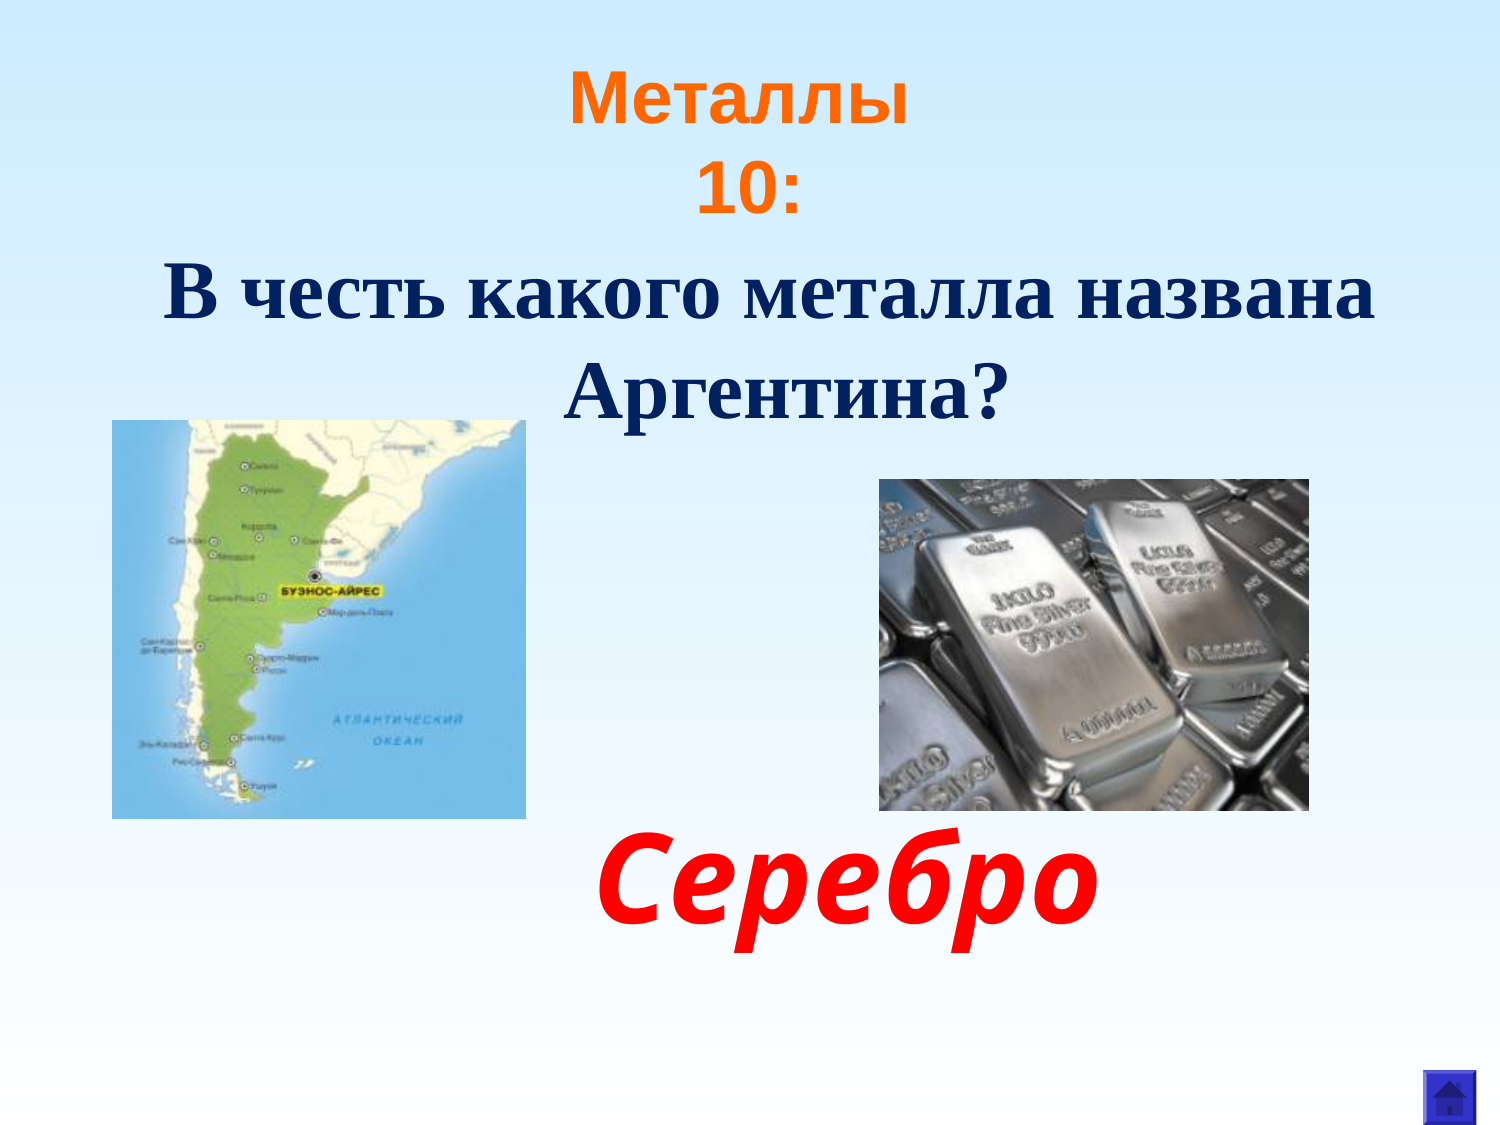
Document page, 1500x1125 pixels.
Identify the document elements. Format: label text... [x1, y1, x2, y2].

text_box [1423, 1070, 1477, 1125]
picture [112, 420, 526, 819]
text_box Серебро [360, 790, 1140, 956]
title Металлы 10: [75, 45, 1425, 227]
picture [879, 479, 1309, 811]
list В честь какого металла названа Аргентина? [41, 227, 1500, 480]
